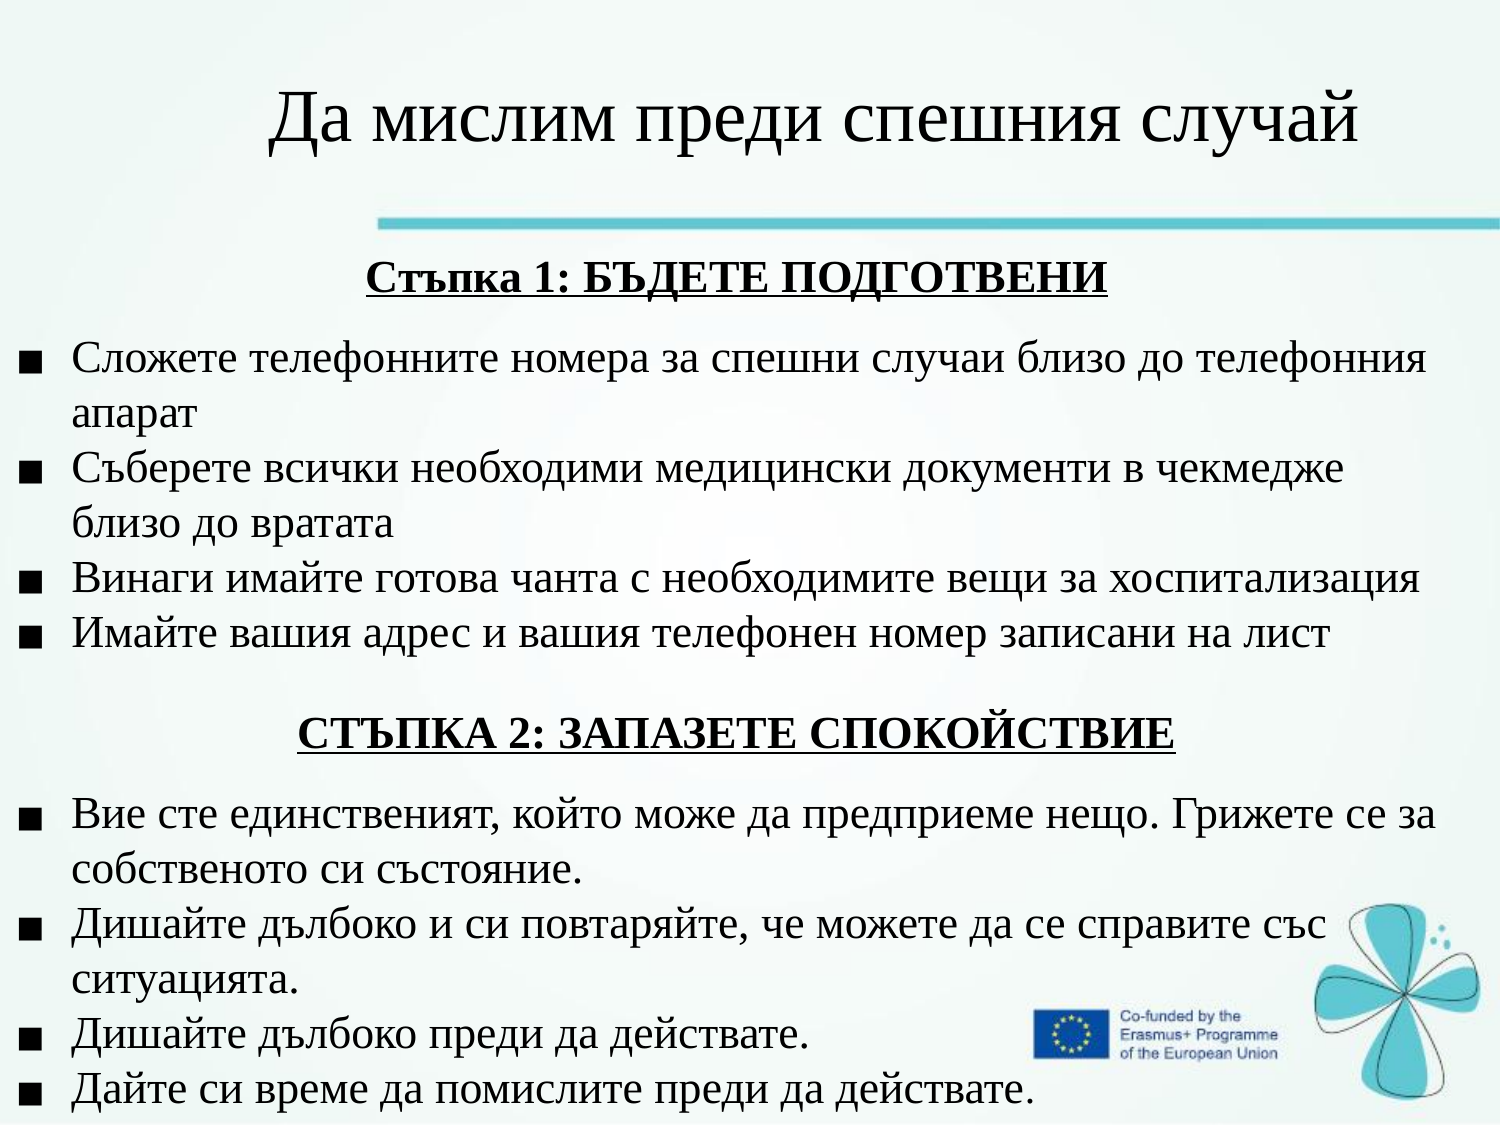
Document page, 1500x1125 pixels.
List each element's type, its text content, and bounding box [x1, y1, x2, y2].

text_box СТЪПКА 2: ЗАПАЗЕТЕ СПОКОЙСТВИЕ Вие сте единственият, който може да предприеме нещо. Грижете се за собственото си състояние. Дишайте дълбоко и си повтаряйте, че можете да се справите със ситуацията. Дишайте дълбоко преди да действате. Дайте си време да помислите преди да действате. [0, 695, 1474, 1121]
text_box Стъпка 1: БЪДЕТЕ ПОДГОТВЕНИ Сложете телефонните номера за спешни случаи близо до телефонния апарат Съберете всички необходими медицински документи в чекмедже близо до вратата Винаги имайте готова чанта с необходимите вещи за хоспитализация Имайте вашия адрес и вашия телефонен номер записани на лист [0, 239, 1474, 664]
text_box Да мислим преди спешния случай [233, 58, 1396, 164]
picture [0, 0, 1500, 1125]
